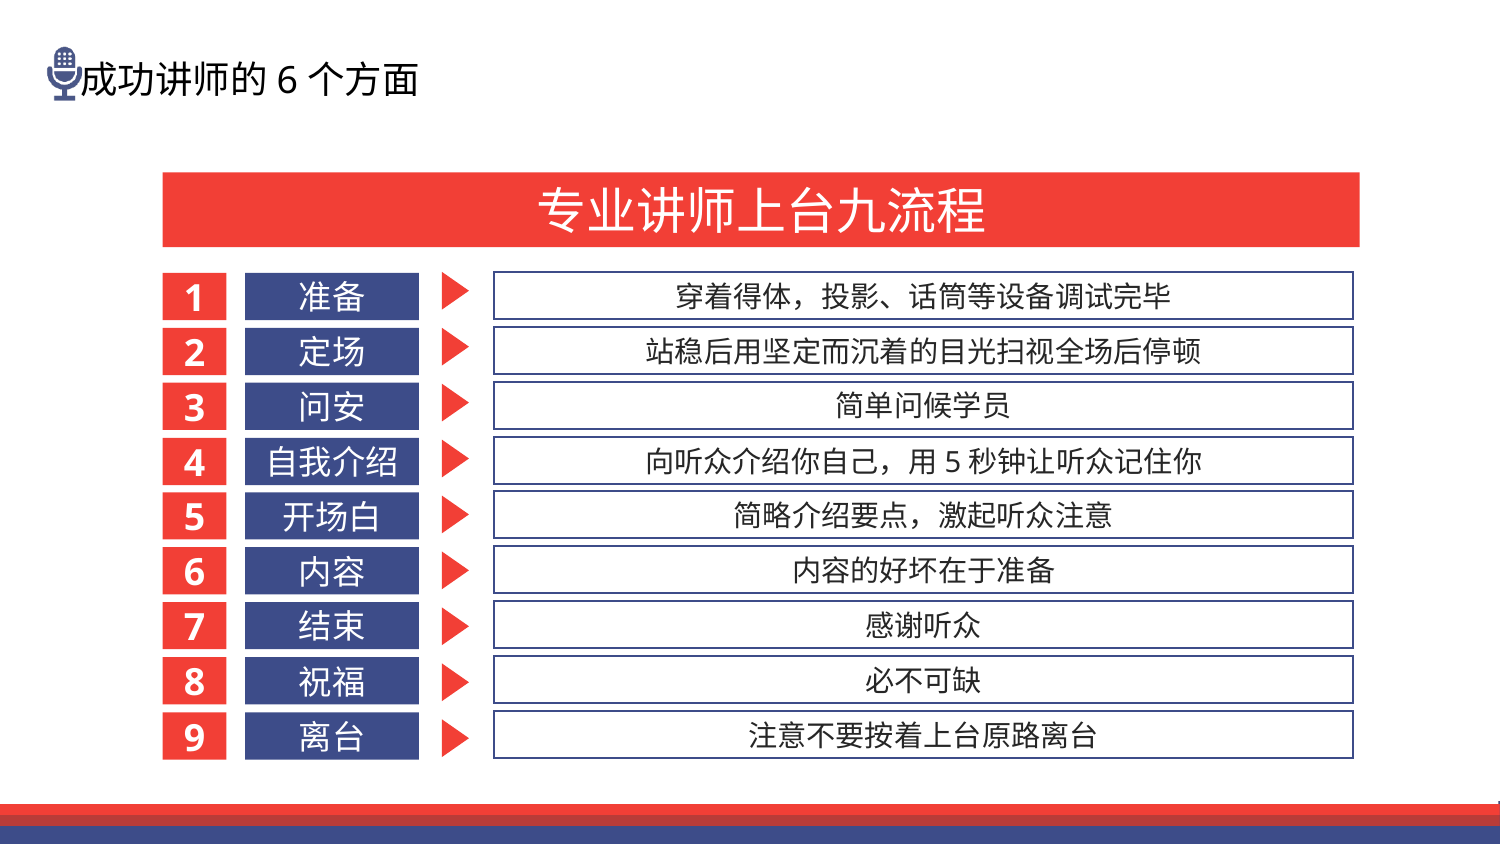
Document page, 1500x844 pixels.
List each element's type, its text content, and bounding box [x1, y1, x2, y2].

text_box 内容 [244, 546, 420, 595]
text_box 内容的好坏在于准备 [493, 545, 1354, 594]
text_box 离台 [244, 711, 420, 761]
text_box 注意不要按着上台原路离台 [493, 710, 1354, 759]
text_box 7 [161, 601, 227, 650]
text_box 开场白 [244, 491, 420, 541]
text_box 感谢听众 [493, 600, 1354, 649]
text_box 必不可缺 [493, 655, 1354, 704]
text_box 祝福 [244, 656, 420, 705]
text_box 定场 [244, 327, 420, 376]
text_box 向听众介绍你自己，用5秒钟让听众记住你 [493, 436, 1354, 485]
text_box 简单问候学员 [493, 381, 1354, 430]
text_box 结束 [244, 601, 420, 650]
text_box 9 [161, 711, 227, 761]
text_box 1 [161, 272, 227, 321]
text_box 8 [161, 656, 227, 705]
text_box 简略介绍要点，激起听众注意 [493, 490, 1354, 539]
text_box 6 [161, 546, 227, 595]
text_box 专业讲师上台九流程 [162, 172, 1360, 248]
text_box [441, 271, 469, 758]
picture [44, 44, 87, 101]
text_box 自我介绍 [244, 437, 420, 486]
text_box 问安 [244, 382, 420, 431]
picture [0, 801, 1500, 844]
text_box 穿着得体，投影、话筒等设备调试完毕 [493, 271, 1354, 320]
text_box 4 [161, 437, 227, 486]
text_box 5 [161, 491, 227, 541]
text_box 3 [161, 382, 227, 431]
text_box 准备 [244, 272, 420, 321]
text_box 站稳后用坚定而沉着的目光扫视全场后停顿 [493, 326, 1354, 375]
text_box 2 [161, 327, 227, 376]
